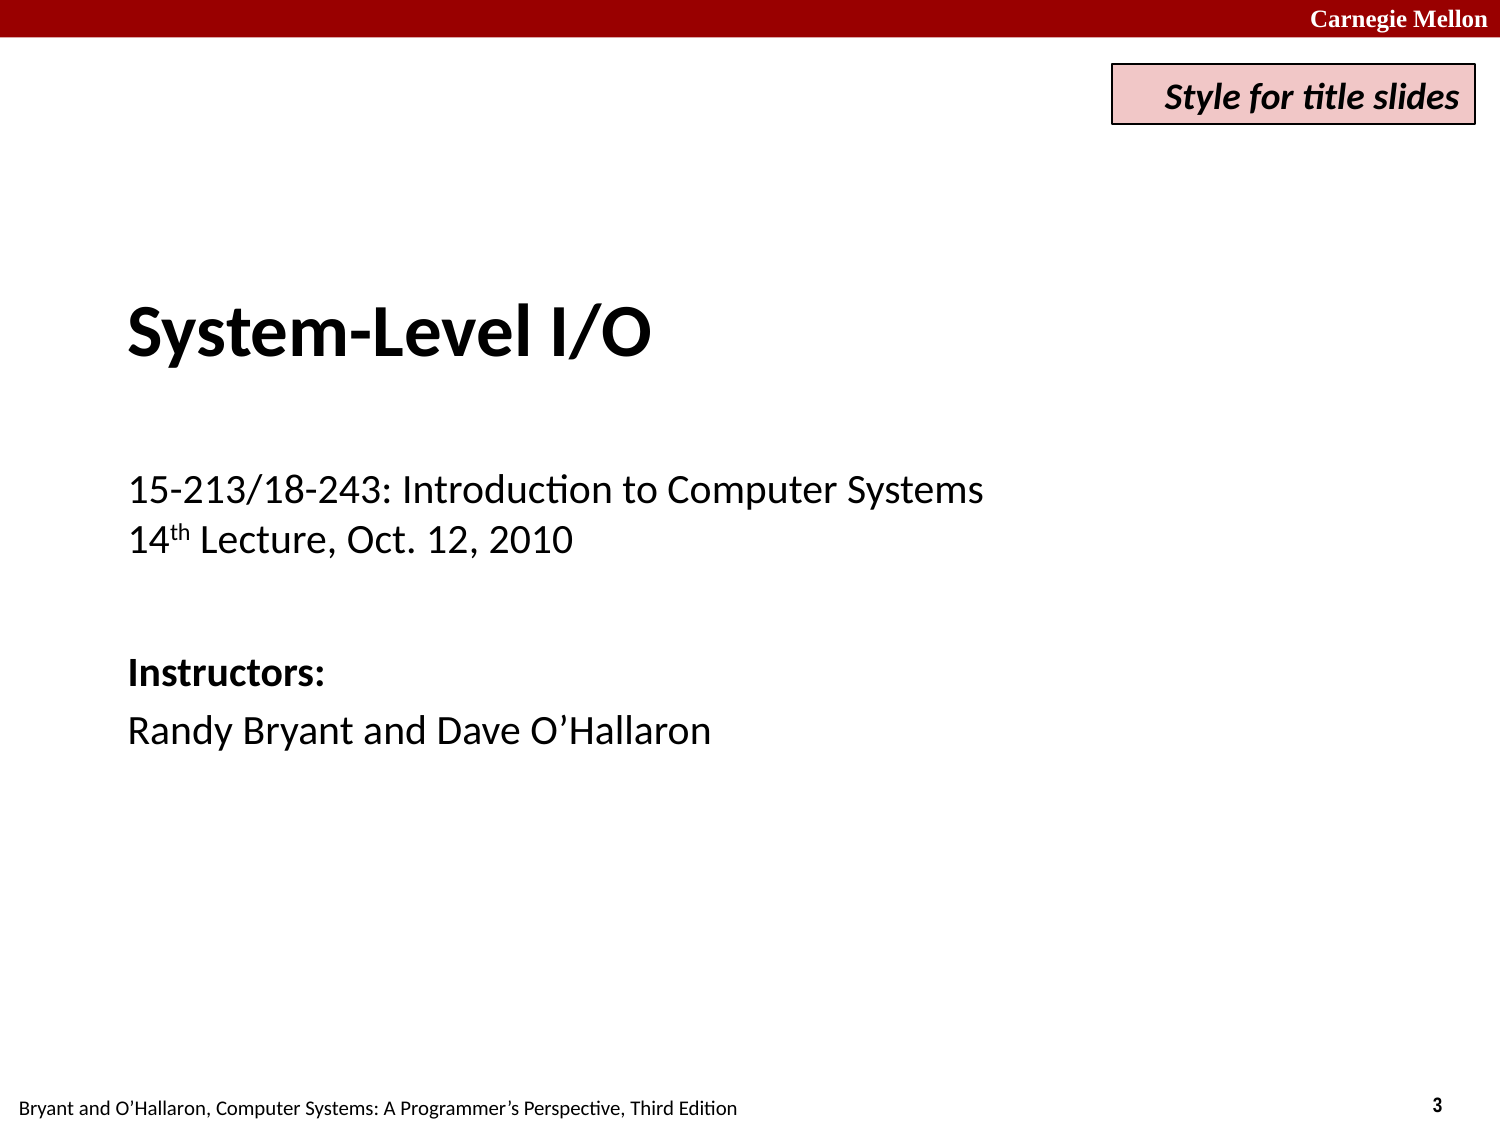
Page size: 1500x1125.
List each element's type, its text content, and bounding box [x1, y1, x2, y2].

text_box Style for title slides [1112, 64, 1475, 125]
subtitle Instructors: Randy Bryant and Dave O’Hallaron [112, 637, 1373, 926]
title System-Level I/O 15-213/18-243: Introduction to Computer Systems 14th Lecture, Oct. 12, 2010 [112, 279, 1388, 563]
